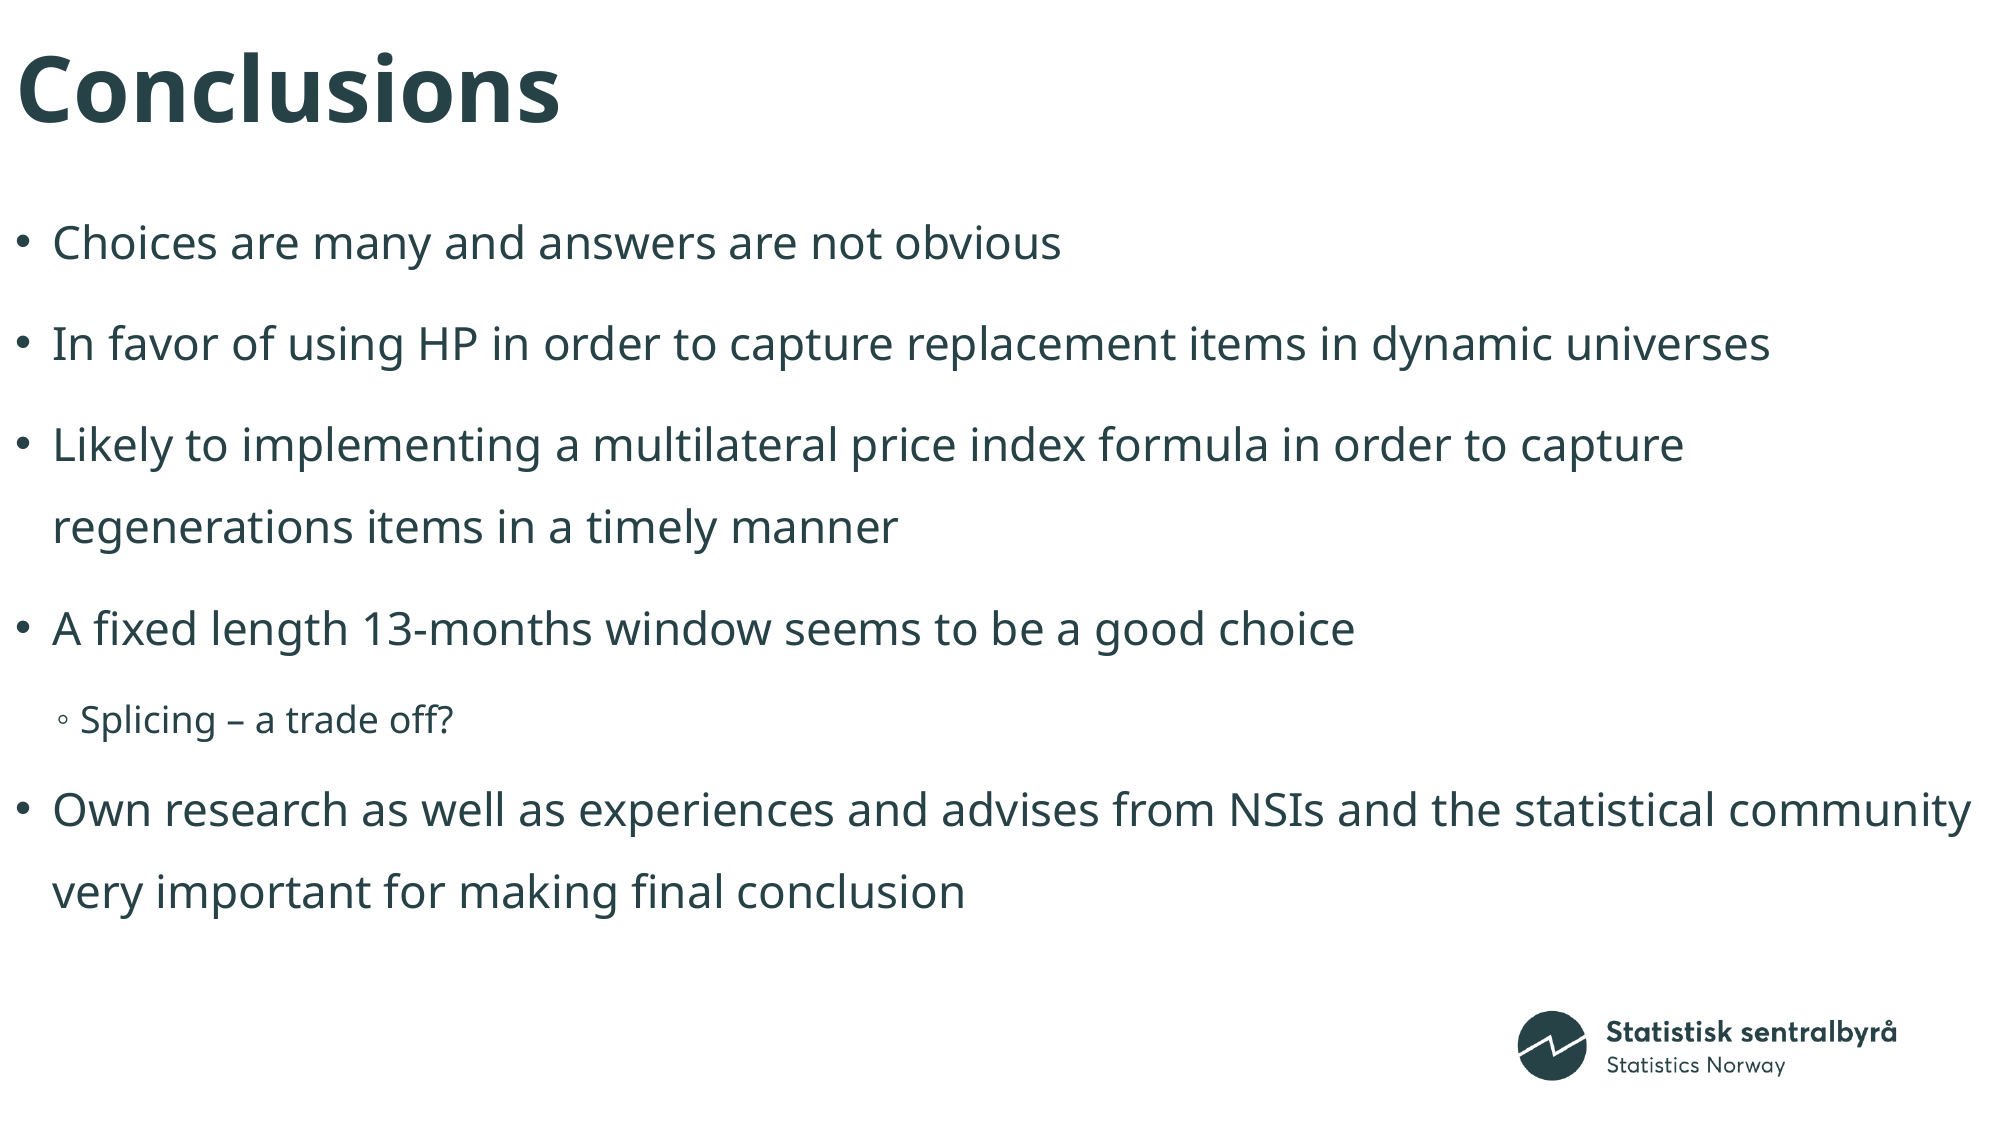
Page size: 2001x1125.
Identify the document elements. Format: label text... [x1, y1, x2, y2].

list Choices are many and answers are not obvious In favor of using HP in order to capture replacement items in dynamic universes Likely to implementing a multilateral price index formula in order to capture regenerations items in a timely manner A fixed length 13-months window seems to be a good choice Splicing – a trade off? Own research as well as experiences and advises from NSIs and the statistical community very important for making final conclusion [0, 178, 2000, 1125]
title Conclusions [0, 15, 2000, 178]
